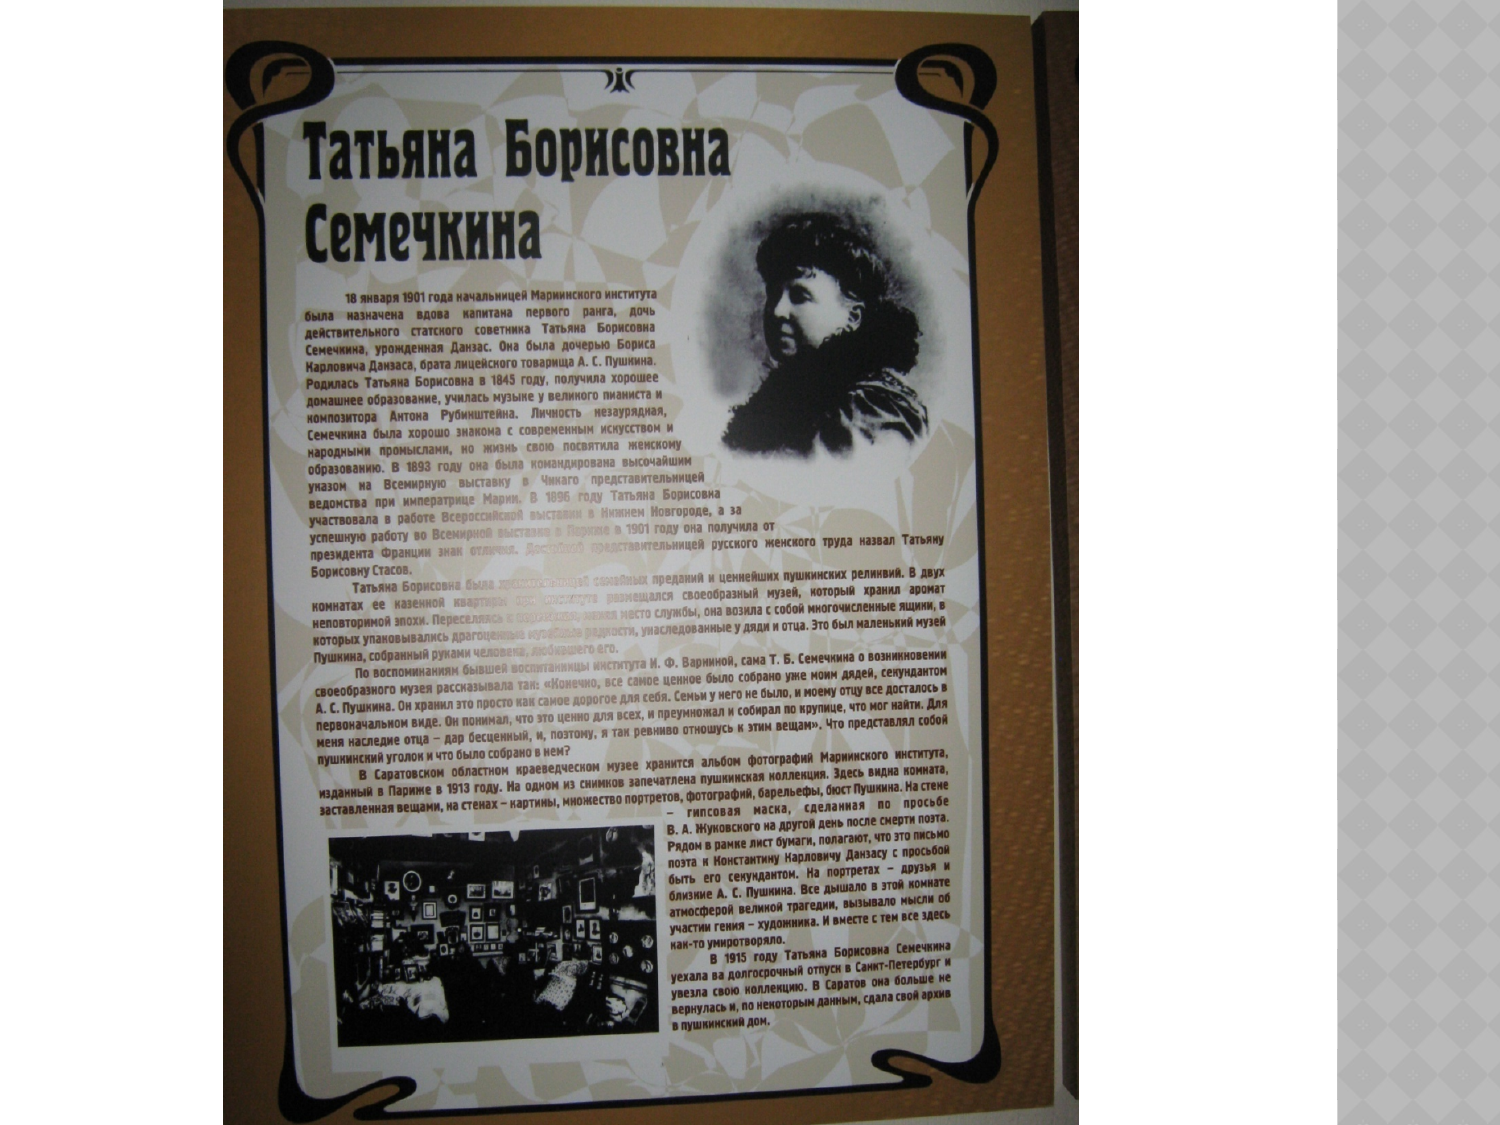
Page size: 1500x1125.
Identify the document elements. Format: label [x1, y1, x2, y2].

list [79, 142, 1222, 999]
picture [223, 1007, 1079, 1125]
picture [223, 1, 1079, 141]
